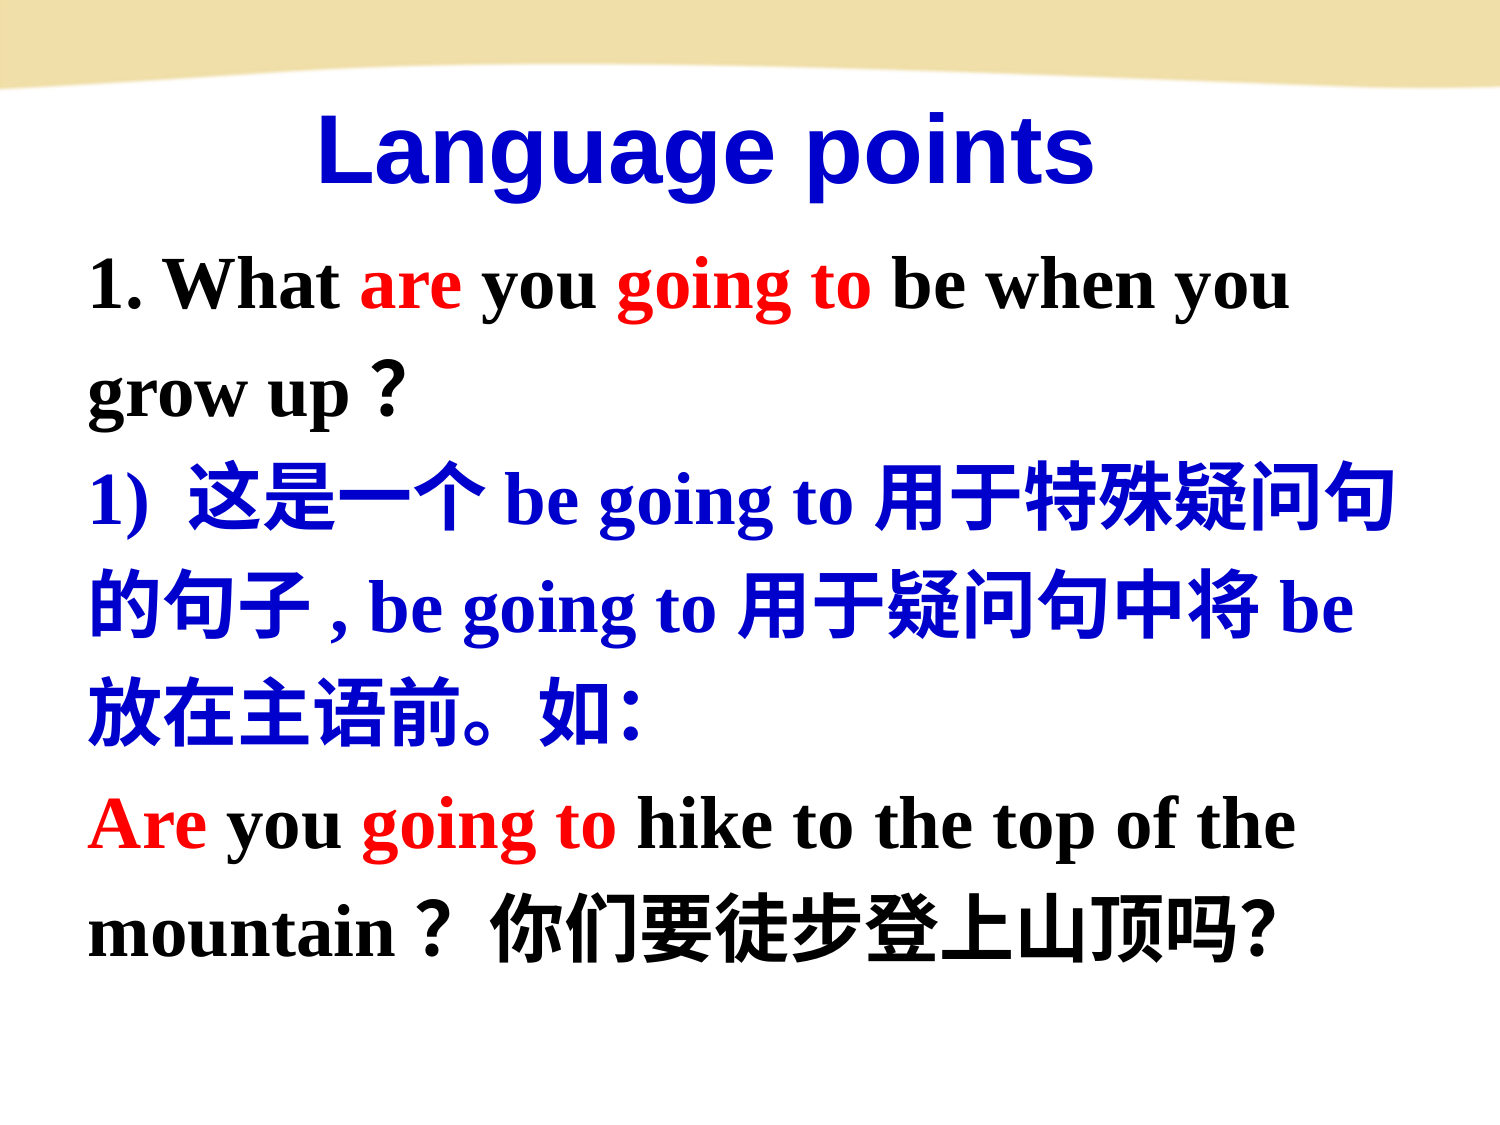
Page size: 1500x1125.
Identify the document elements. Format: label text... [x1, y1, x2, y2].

text_box Language points [249, 74, 1164, 214]
subtitle 1. What are you going to be when you grow up？ 1) 这是一个be going to用于特殊疑问句 的句子, be going to用于疑问句中将be 放在主语前。如： Are you going to hike to the top of the mountain？你们要徒步登上山顶吗？ [72, 208, 1500, 1050]
picture [0, 0, 1500, 1125]
